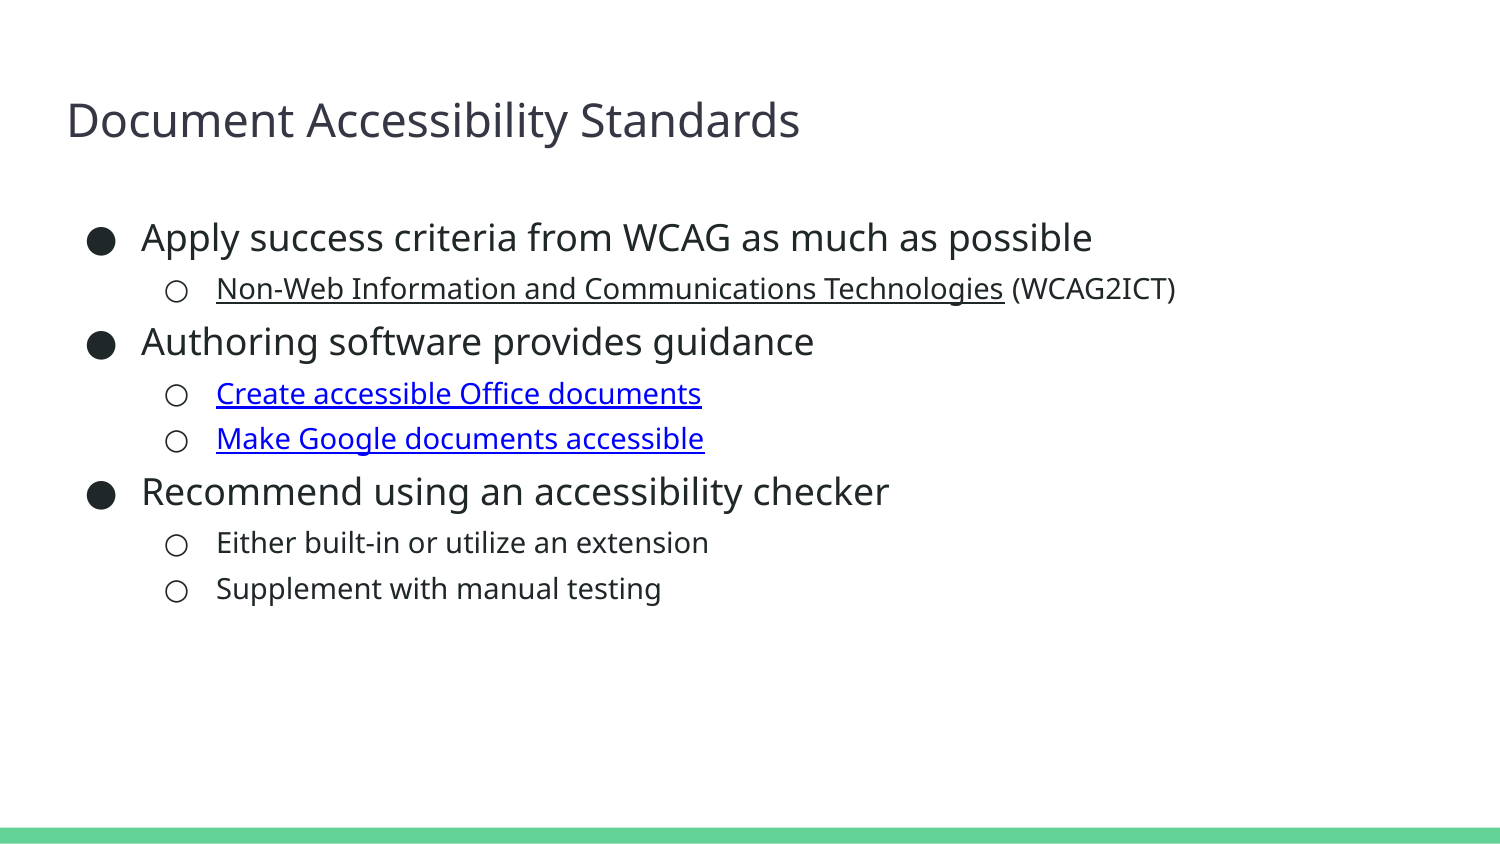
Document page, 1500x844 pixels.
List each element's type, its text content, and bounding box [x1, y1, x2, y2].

title Document Accessibility Standards [51, 72, 1449, 167]
list Apply success criteria from WCAG as much as possible Non-Web Information and Communications Technologies (WCAG2ICT) Authoring software provides guidance Create accessible Office documents Make Google documents accessible Recommend using an accessibility checker Either built-in or utilize an extension Supplement with manual testing [51, 189, 1449, 750]
